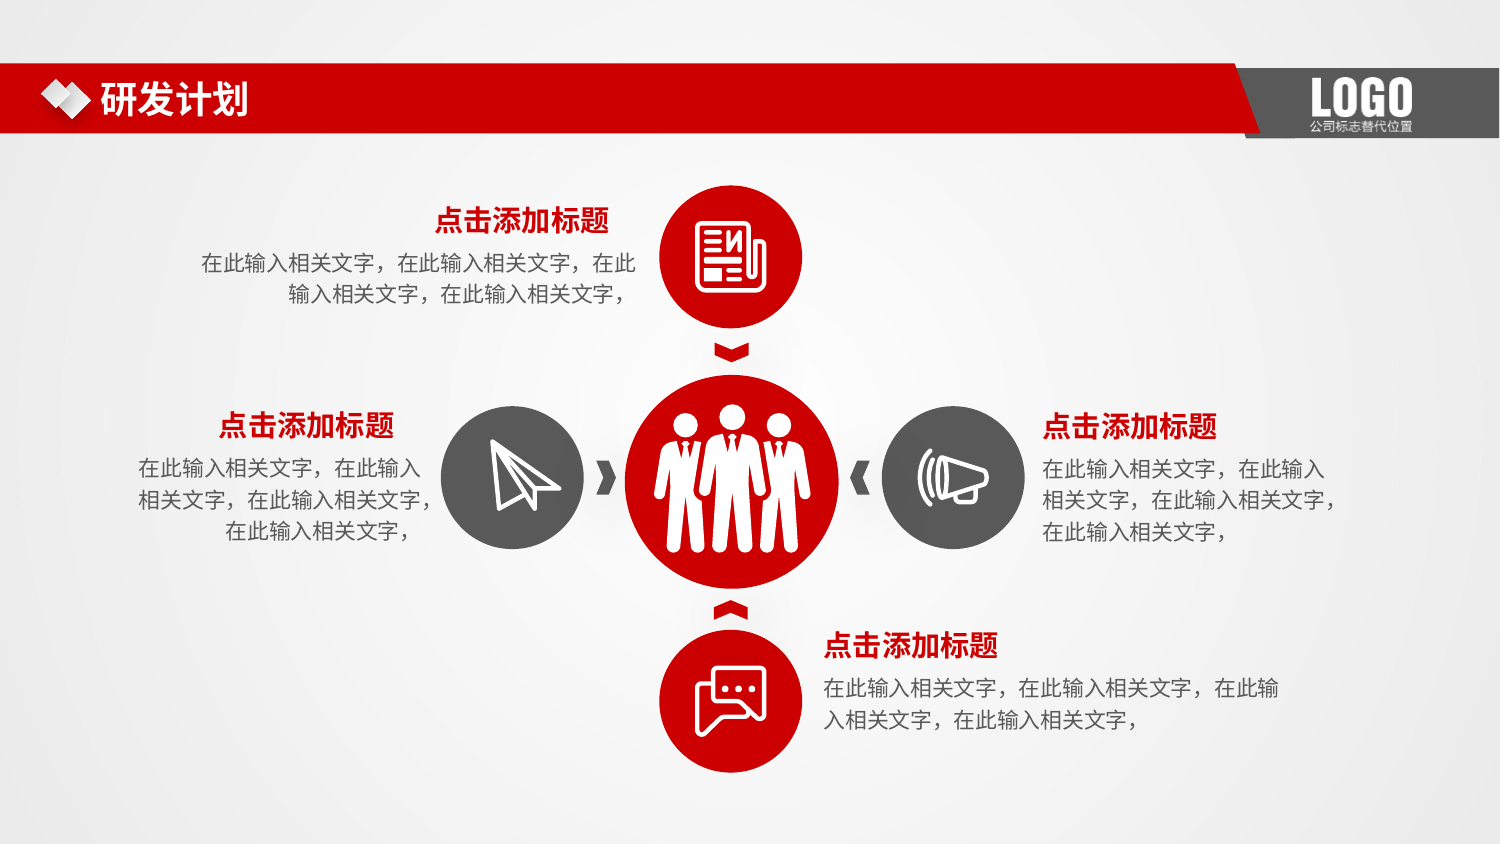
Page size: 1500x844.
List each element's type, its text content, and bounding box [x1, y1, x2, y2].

text_box [594, 458, 618, 497]
text_box [712, 340, 751, 365]
text_box 在此输入相关文字，在此输入相关文字，在此输入相关文字，在此输入相关文字， [1031, 443, 1353, 553]
text_box [848, 458, 872, 497]
text_box 研发计划 [89, 69, 262, 127]
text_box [881, 405, 1025, 550]
text_box 在此输入相关文字，在此输入相关文字，在此输入相关文字，在此输入相关文字， [808, 662, 1296, 740]
text_box [711, 598, 750, 622]
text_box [624, 374, 839, 589]
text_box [659, 185, 803, 329]
text_box 点击添加标题 [1028, 400, 1296, 451]
text_box 在此输入相关文字，在此输入相关文字，在此输入相关文字，在此输入相关文字， [186, 236, 652, 315]
picture [1310, 77, 1412, 132]
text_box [659, 629, 803, 773]
text_box 点击添加标题 [384, 194, 652, 245]
text_box 点击添加标题 [808, 620, 1077, 670]
text_box 点击添加标题 [169, 400, 437, 450]
text_box 在此输入相关文字，在此输入相关文字，在此输入相关文字，在此输入相关文字， [112, 442, 435, 552]
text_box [440, 405, 584, 550]
